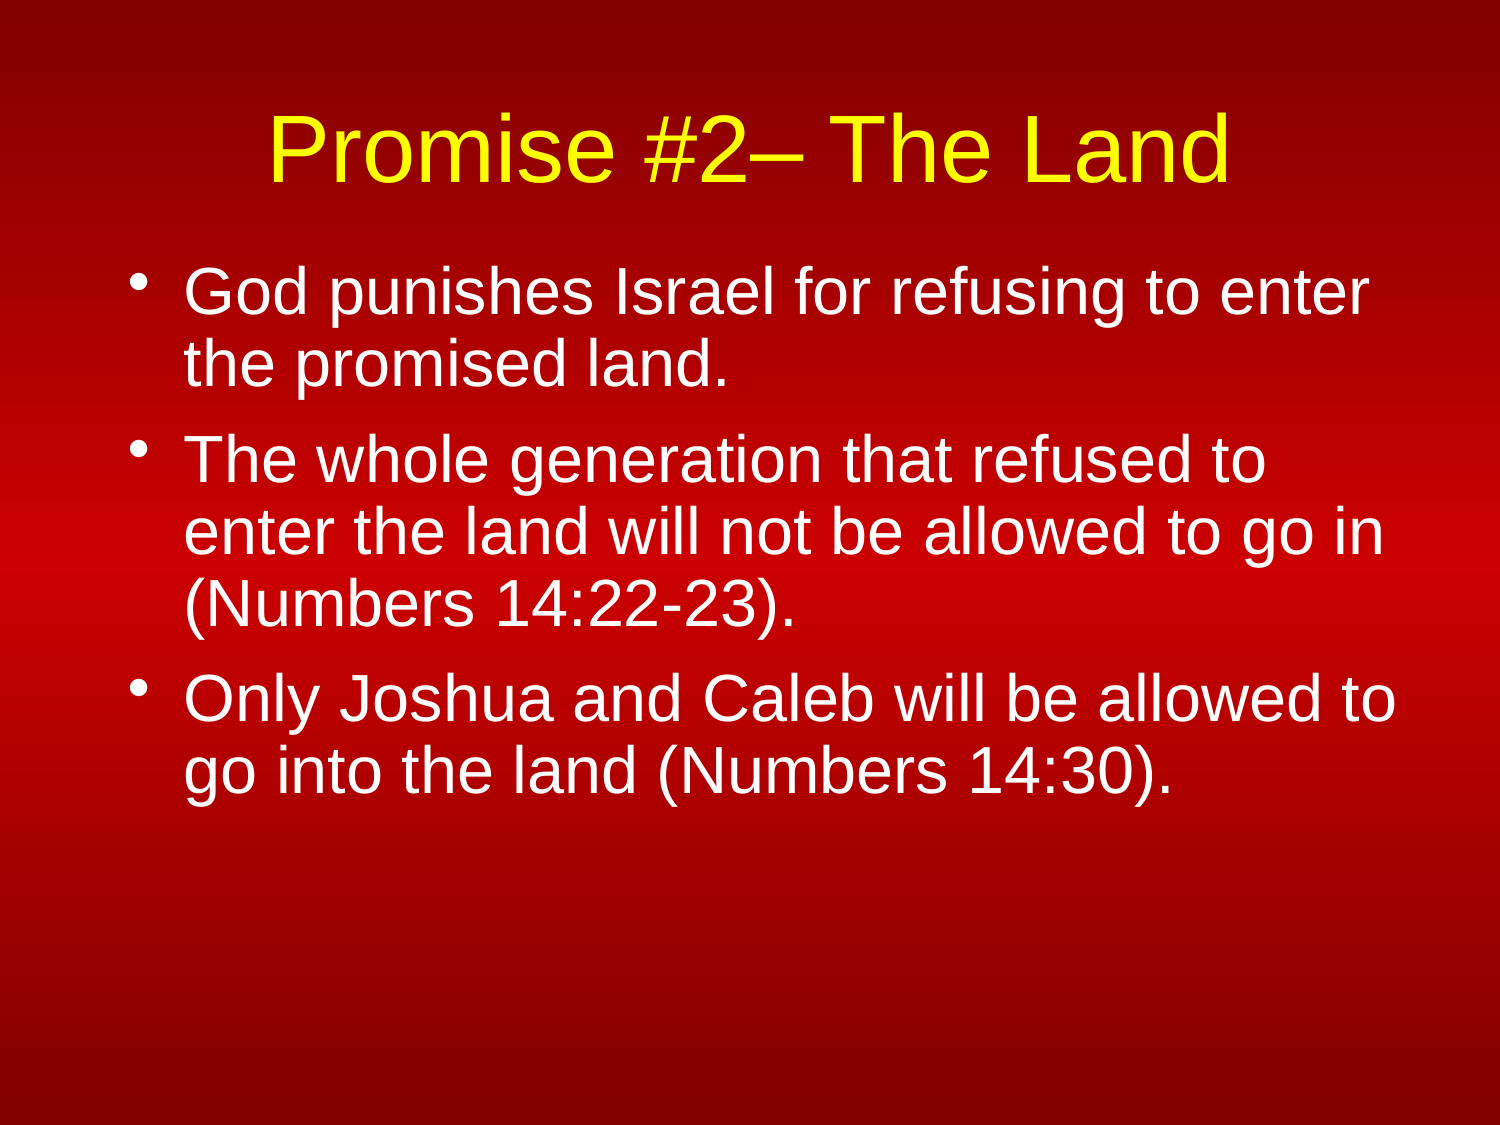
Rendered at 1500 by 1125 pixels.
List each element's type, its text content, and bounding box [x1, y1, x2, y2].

list God punishes Israel for refusing to enter the promised land. The whole generation that refused to enter the land will not be allowed to go in (Numbers 14:22-23). Only Joshua and Caleb will be allowed to go into the land (Numbers 14:30). [112, 249, 1438, 1100]
title Promise #2– The Land [37, 50, 1463, 238]
